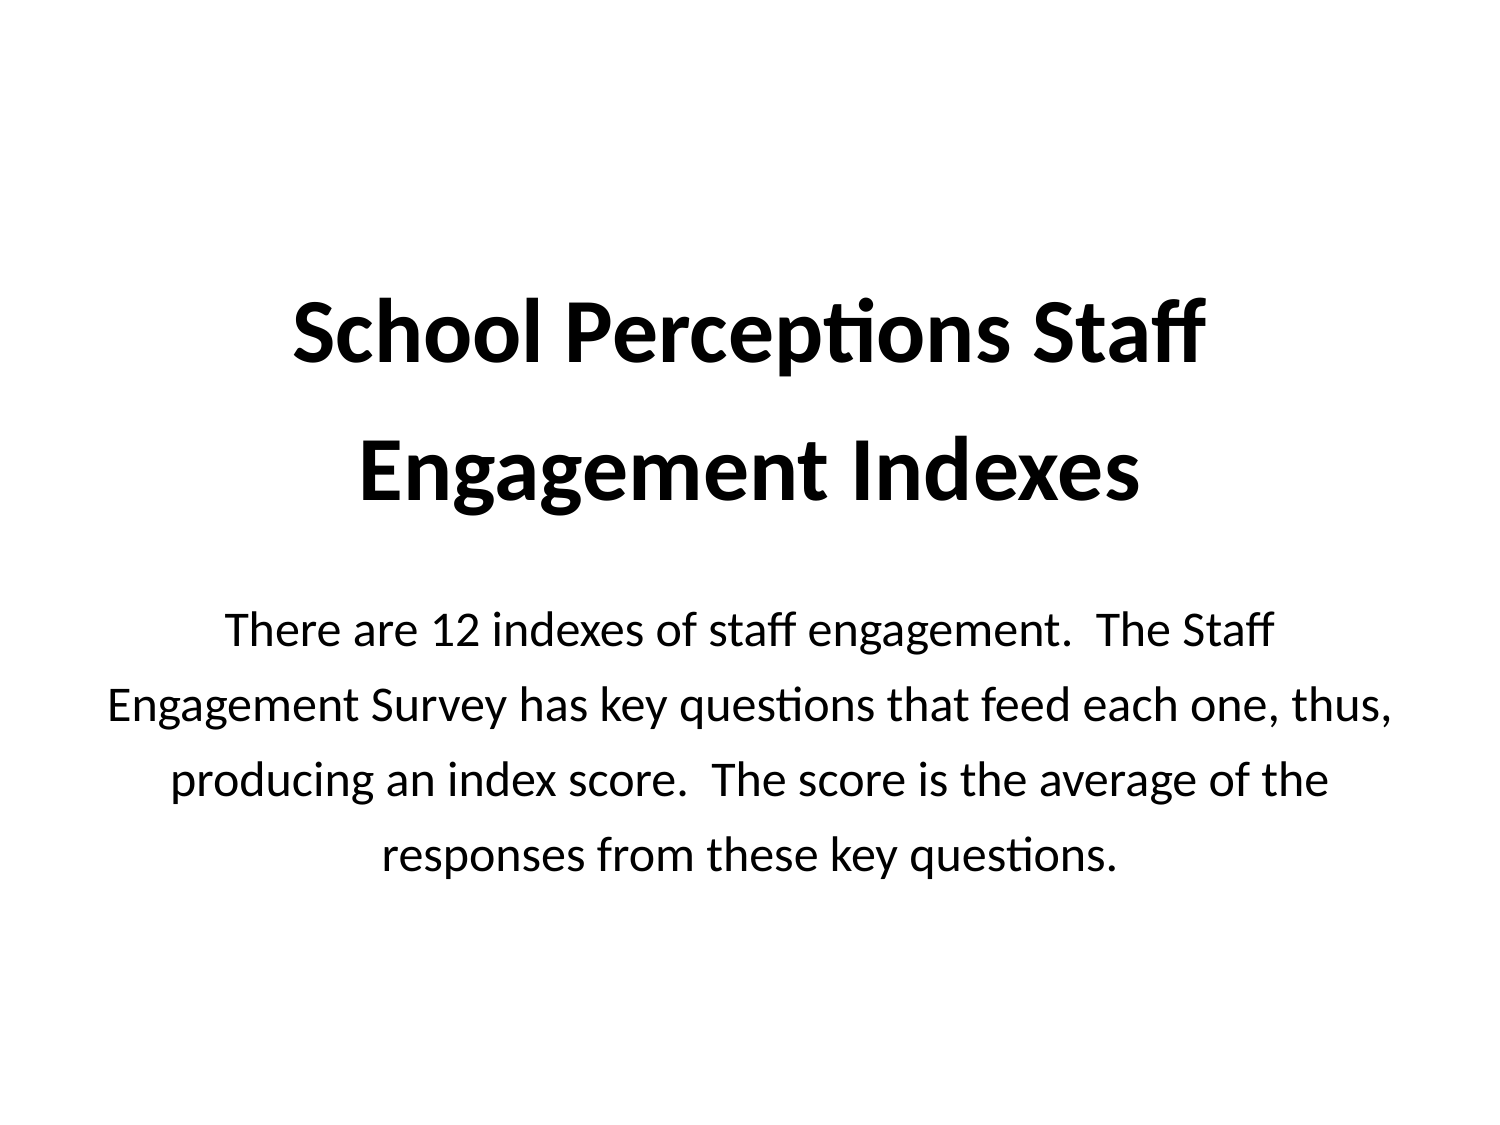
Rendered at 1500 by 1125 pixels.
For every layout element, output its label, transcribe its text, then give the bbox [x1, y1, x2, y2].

title School Perceptions Staff Engagement Indexes There are 12 indexes of staff engagement. The Staff Engagement Survey has key questions that feed each one, thus, producing an index score. The score is the average of the responses from these key questions. [87, 50, 1413, 1075]
